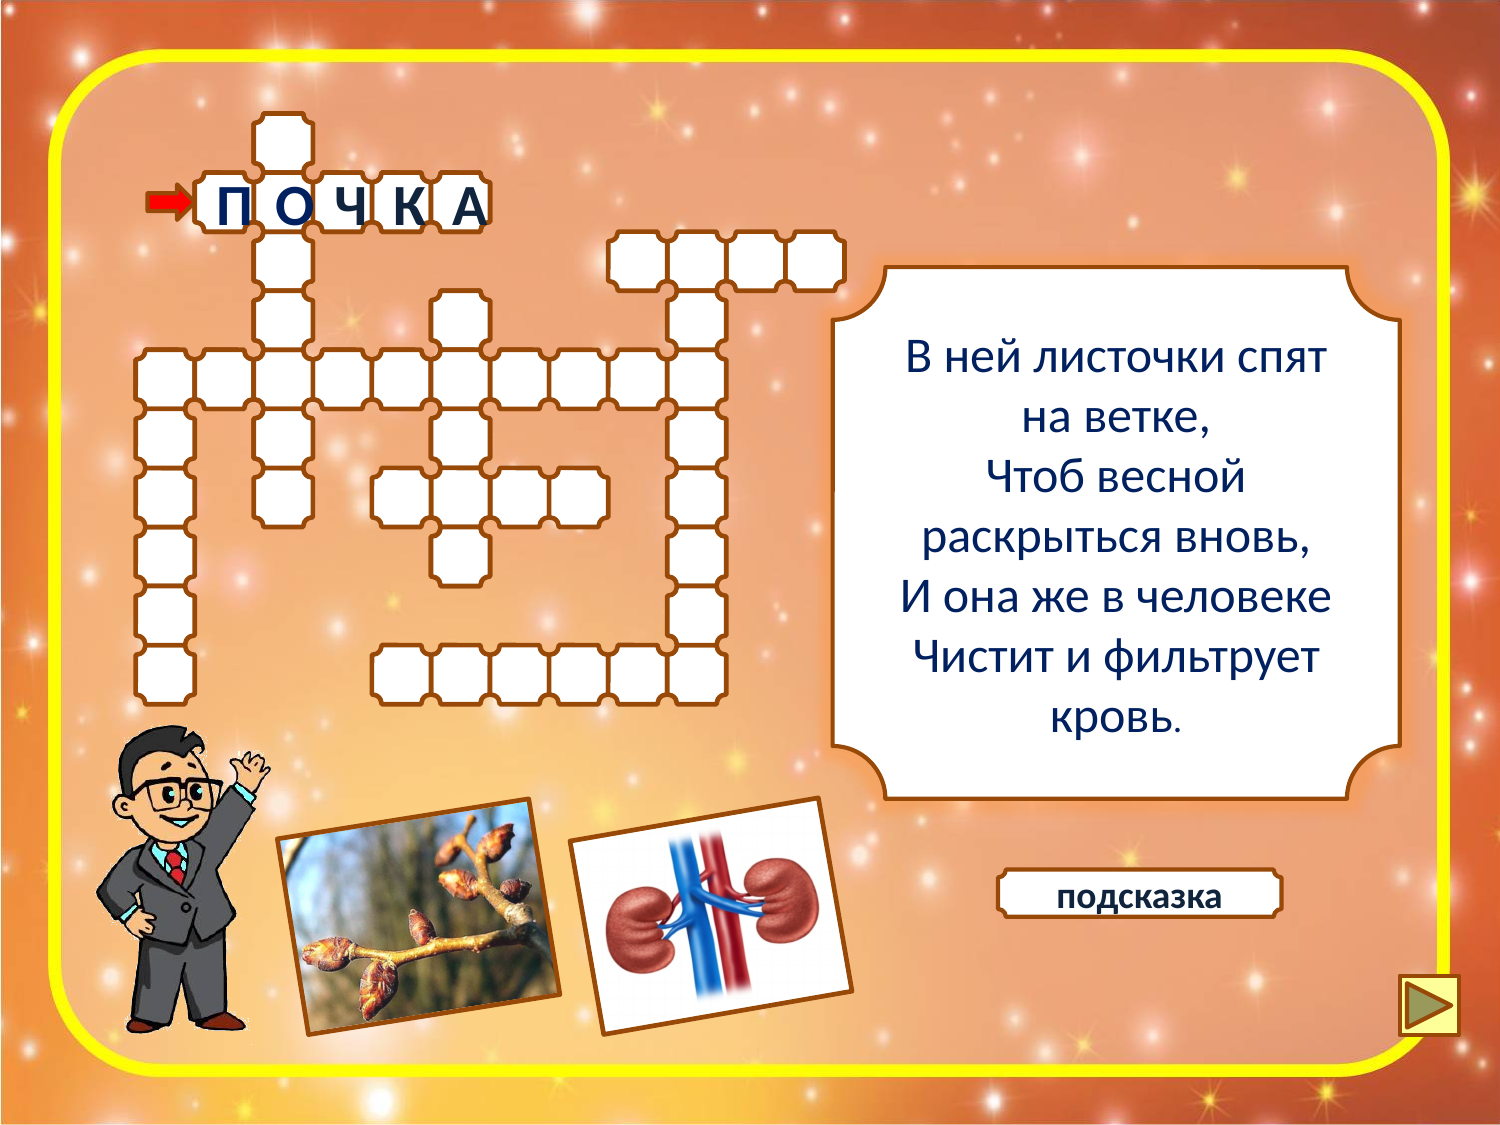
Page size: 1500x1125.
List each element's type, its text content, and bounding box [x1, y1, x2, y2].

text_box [135, 113, 845, 705]
text_box В ней листочки спят на ветке, Чтоб весной раскрыться вновь, И она же в человеке Чистит и фильтрует кровь. [830, 265, 1402, 801]
picture [0, 0, 1500, 1125]
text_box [194, 172, 491, 232]
text_box [1398, 974, 1461, 1037]
text_box подсказка [995, 867, 1284, 919]
